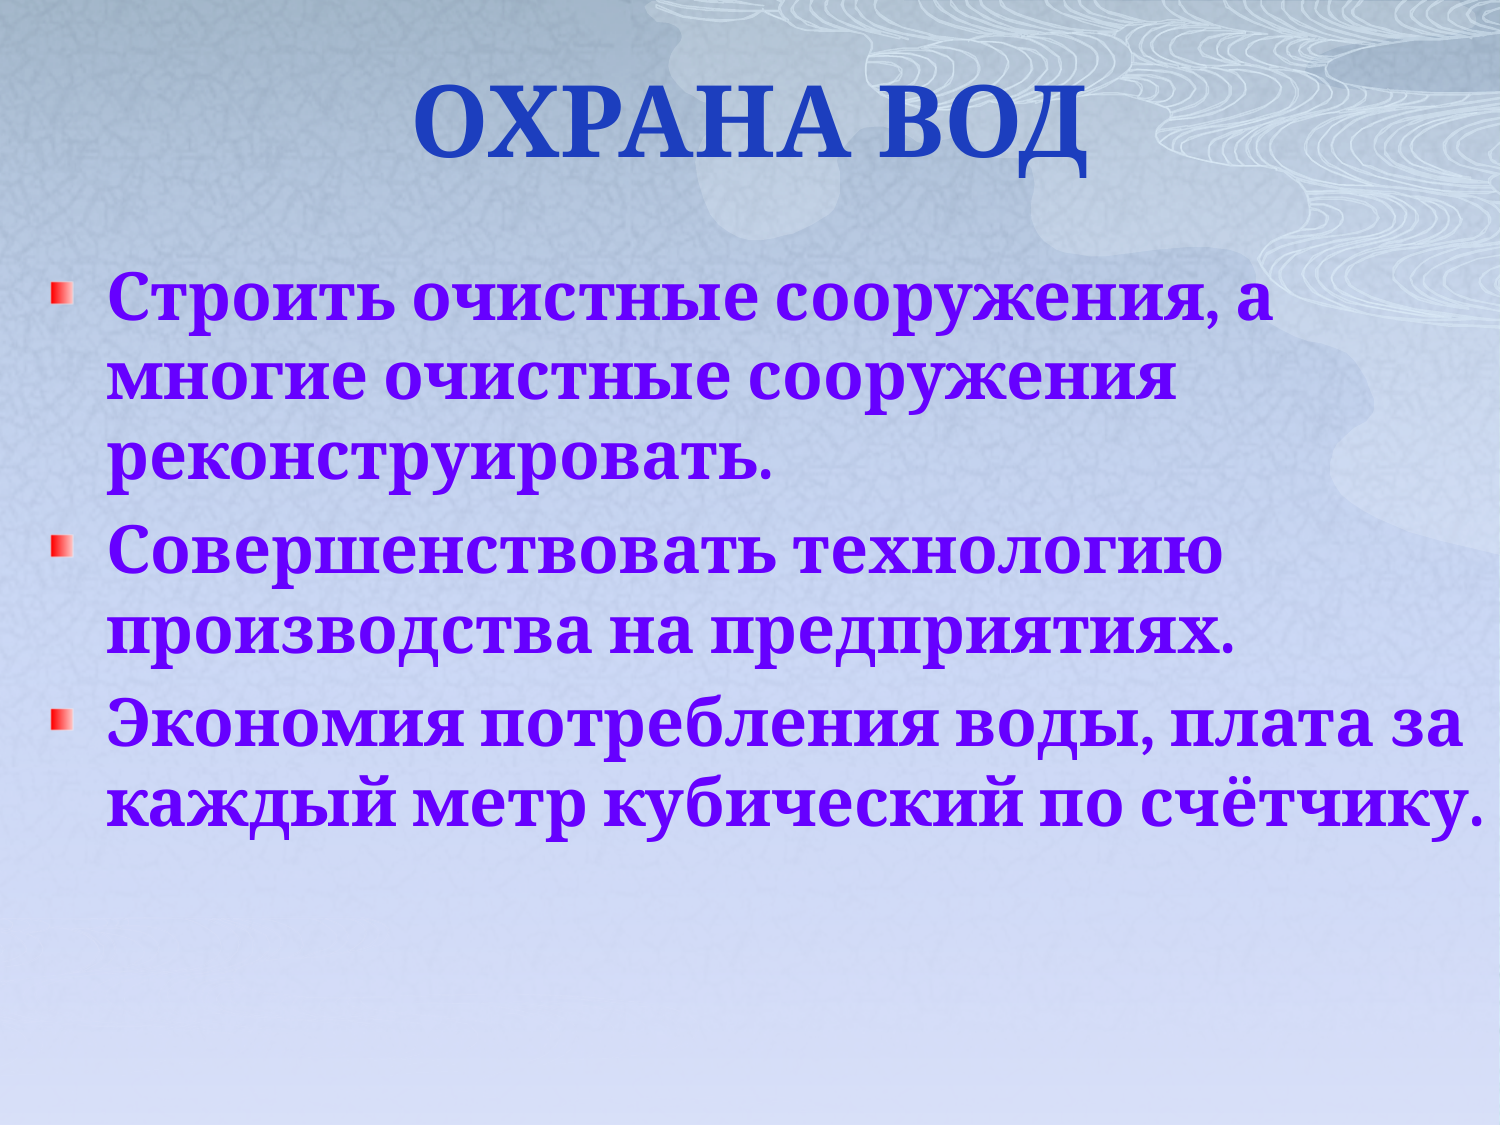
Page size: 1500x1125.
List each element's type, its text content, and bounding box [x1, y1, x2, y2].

list Строить очистные сооружения, а многие очистные сооружения реконструировать. Совершенствовать технологию производства на предприятиях. Экономия потребления воды, плата за каждый метр кубический по счётчику. [35, 246, 1500, 1032]
title ОХРАНА ВОД [35, 23, 1465, 211]
picture [49, 280, 76, 307]
picture [49, 533, 76, 560]
picture [49, 707, 76, 733]
